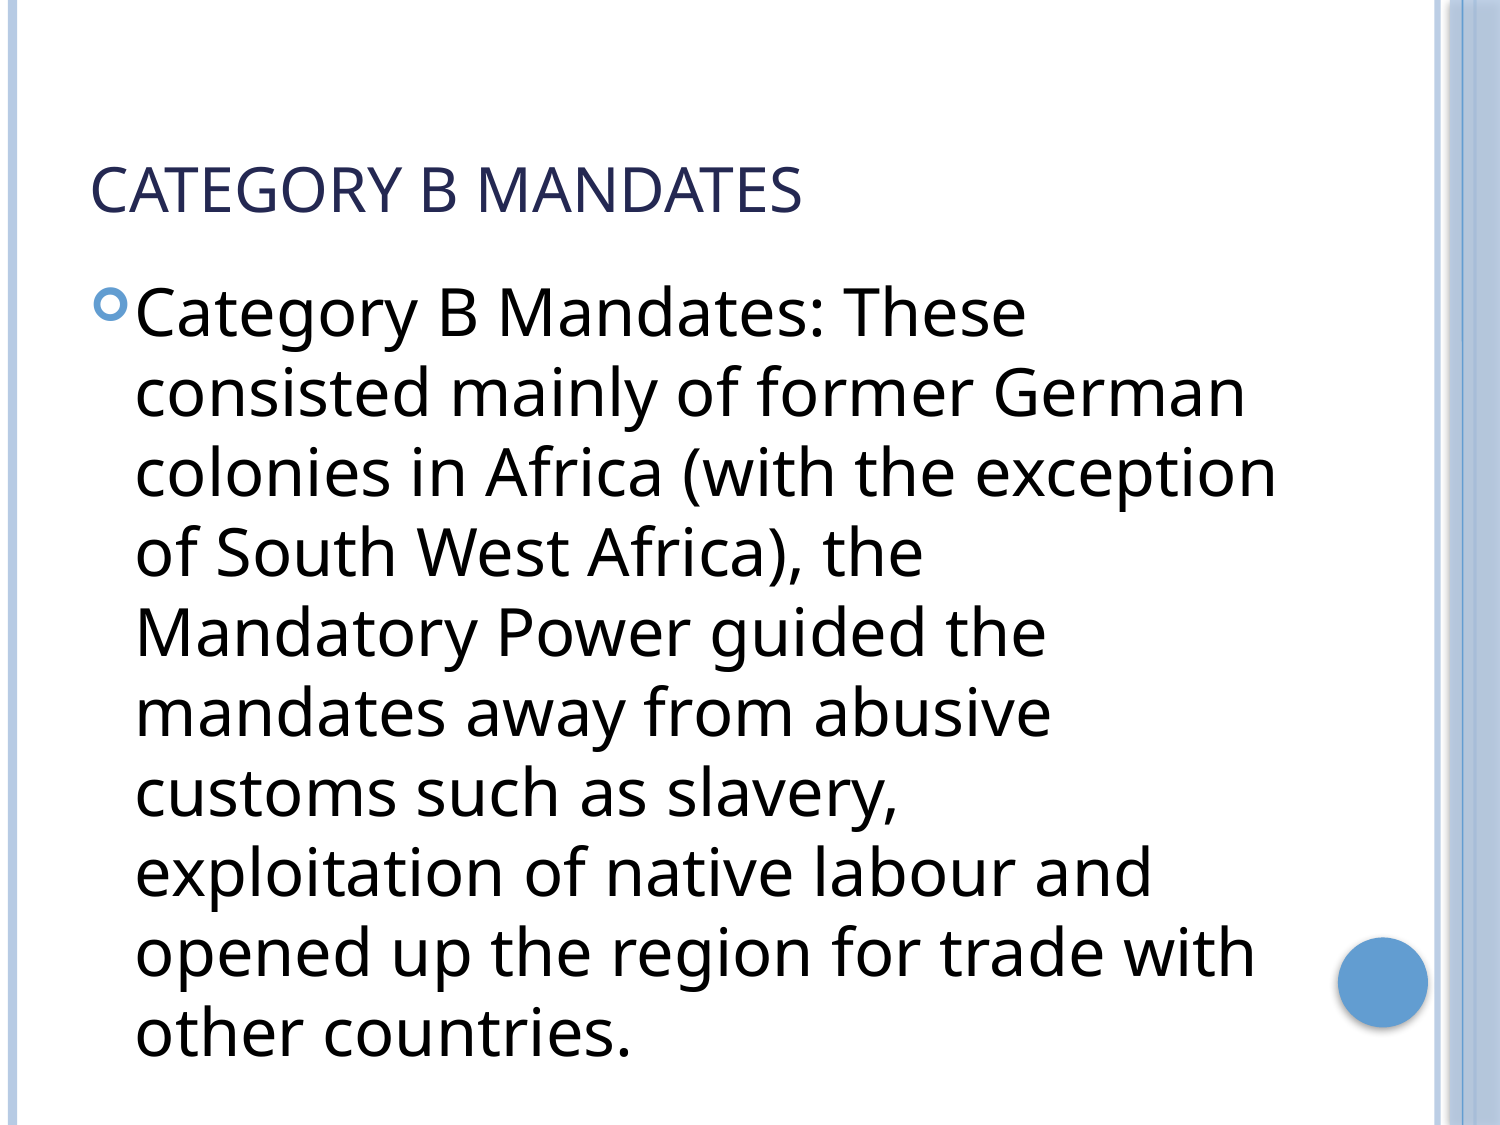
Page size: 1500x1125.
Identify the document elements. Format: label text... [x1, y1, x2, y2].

list Category B Mandates: These consisted mainly of former German colonies in Africa (with the exception of South West Africa), the Mandatory Power guided the mandates away from abusive customs such as slavery, exploitation of native labour and opened up the region for trade with other countries. [75, 262, 1300, 1062]
title Category B Mandates [75, 45, 1300, 233]
